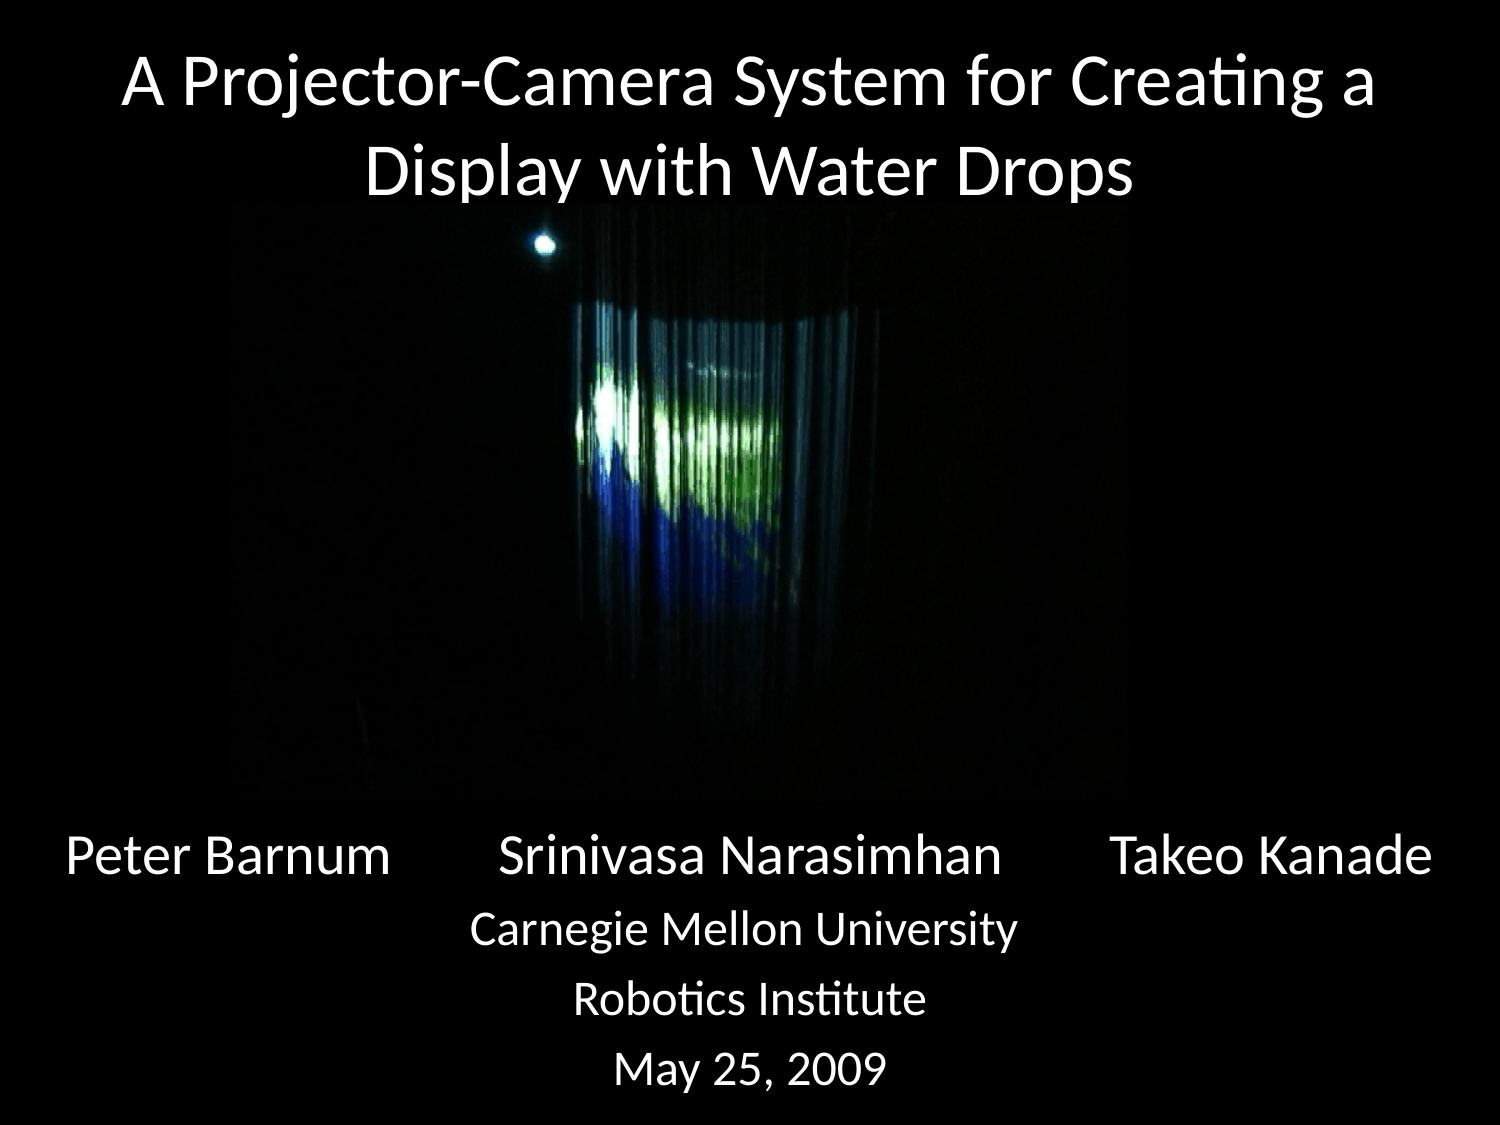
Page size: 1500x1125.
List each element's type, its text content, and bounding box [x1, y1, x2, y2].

title A Projector-Camera System for Creating a Display with Water Drops [0, 0, 1500, 242]
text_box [229, 202, 1131, 803]
subtitle Peter Barnum Srinivasa Narasimhan Takeo Kanade Carnegie Mellon University Robotics Institute May 25, 2009 [0, 808, 1500, 1125]
